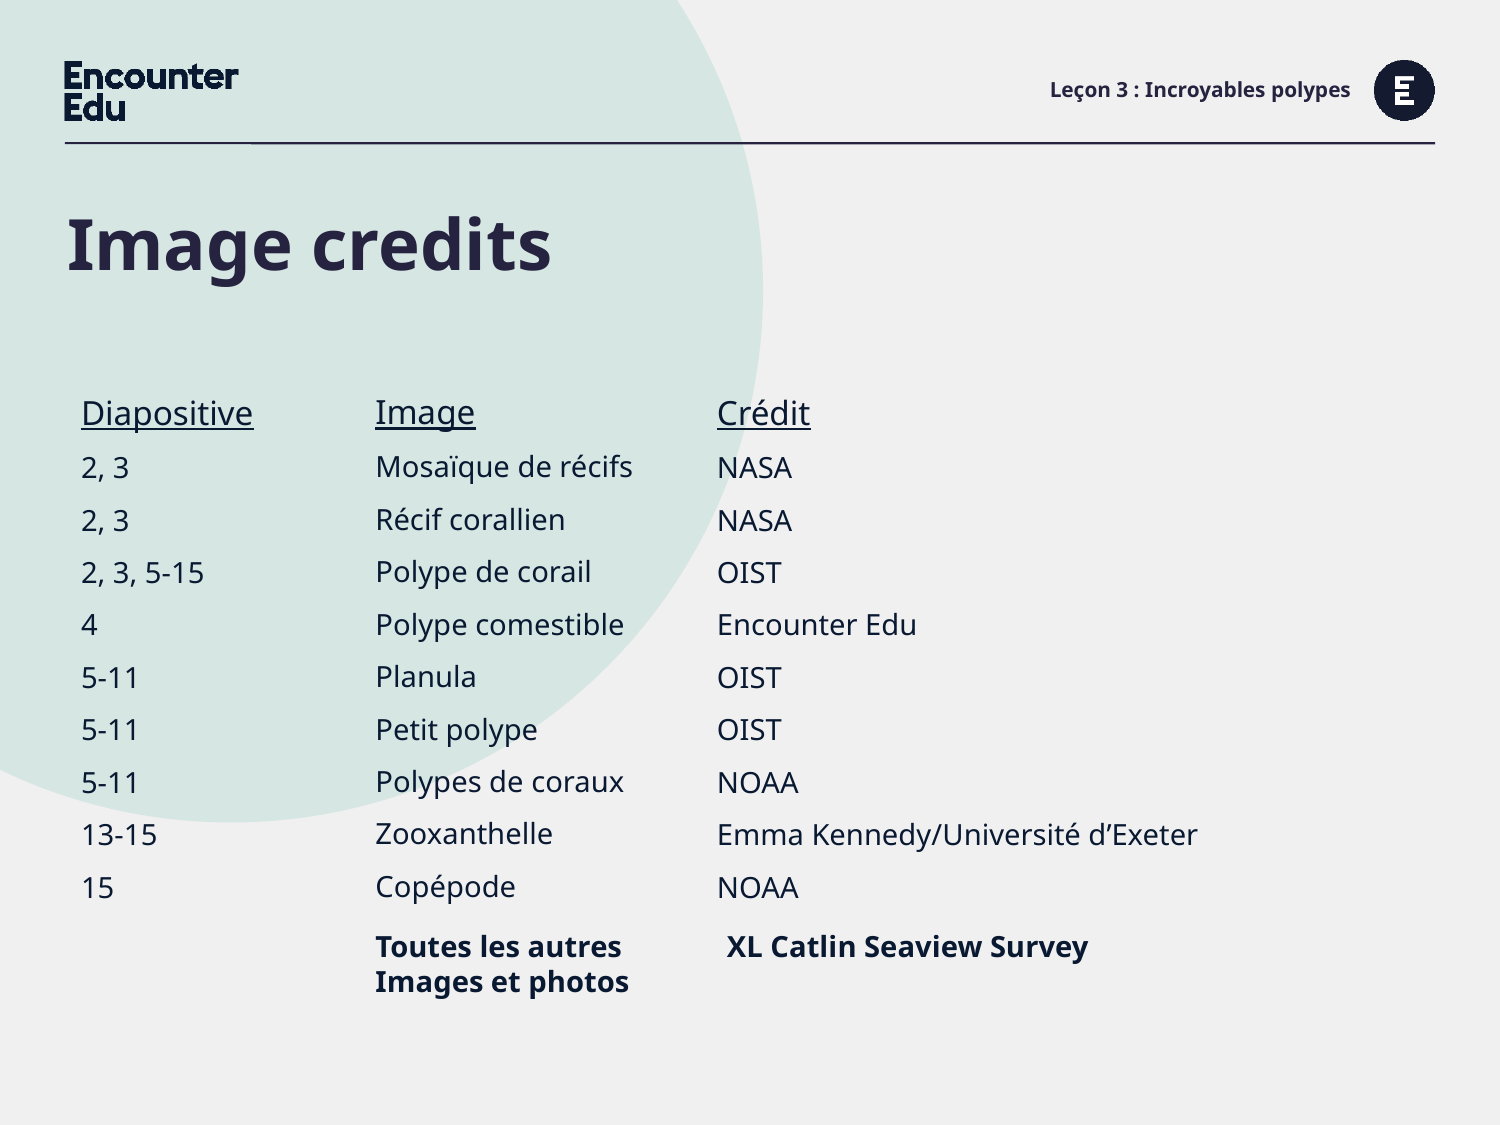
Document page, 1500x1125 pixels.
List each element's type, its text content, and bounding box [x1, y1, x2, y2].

text_box Image Mosaïque de récifs Récif corallien Polype de corail Polype comestible Planula Petit polype Polypes de coraux Zooxanthelle Copépode [367, 363, 848, 911]
text_box Crédit NASA NASA OIST Encounter Edu OIST OIST NOAA Emma Kennedy/Université d’Exeter NOAA [709, 364, 1357, 912]
text_box Toutes les autres XL Catlin Seaview Survey Images et photos [367, 920, 1244, 1006]
title Leçon 3 : Incroyables polypes [749, 67, 1359, 114]
picture [1372, 58, 1436, 122]
text_box Diapositive 2, 3 2, 3 2, 3, 5-15 4 5-11 5-11 5-11 13-15 15 [73, 364, 293, 912]
picture [60, 59, 243, 122]
